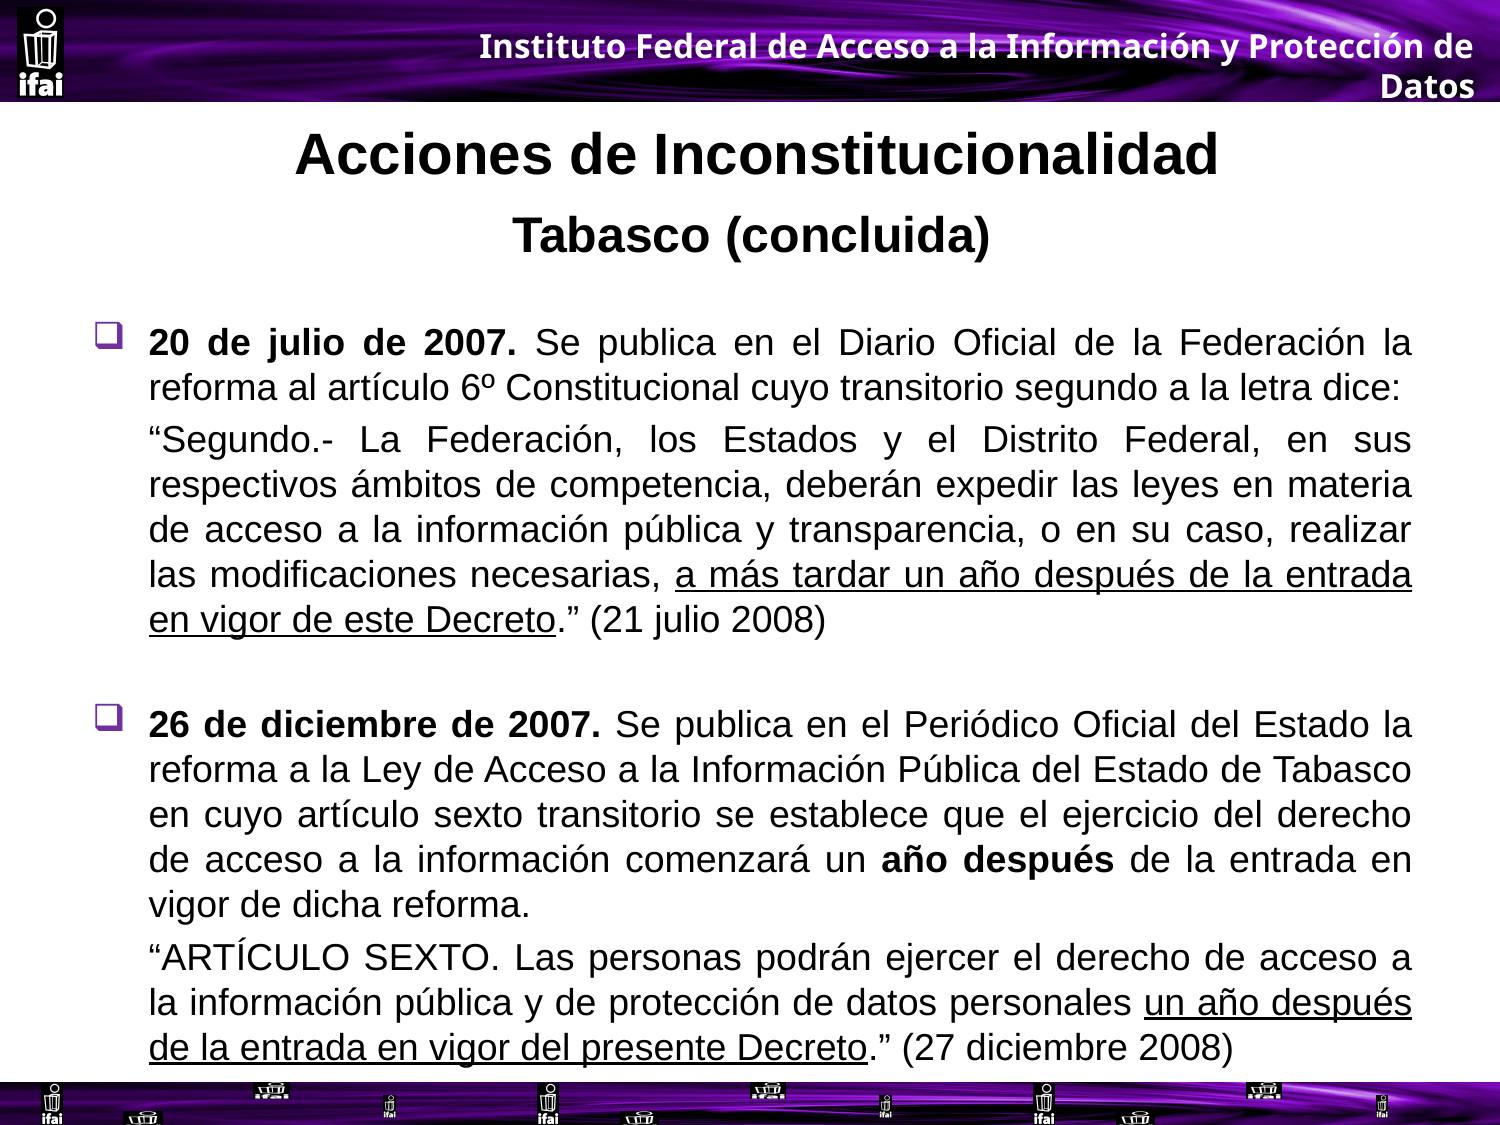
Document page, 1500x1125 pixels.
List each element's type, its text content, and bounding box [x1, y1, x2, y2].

picture [0, 1082, 1500, 1125]
list Tabasco (concluida) 20 de julio de 2007. Se publica en el Diario Oficial de la Federación la reforma al artículo 6º Constitucional cuyo transitorio segundo a la letra dice: “Segundo.- La Federación, los Estados y el Distrito Federal, en sus respectivos ámbitos de competencia, deberán expedir las leyes en materia de acceso a la información pública y transparencia, o en su caso, realizar las modificaciones necesarias, a más tardar un año después de la entrada en vigor de este Decreto.” (21 julio 2008) 26 de diciembre de 2007. Se publica en el Periódico Oficial del Estado la reforma a la Ley de Acceso a la Información Pública del Estado de Tabasco en cuyo artículo sexto transitorio se establece que el ejercicio del derecho de acceso a la información comenzará un año después de la entrada en vigor de dicha reforma. “ARTÍCULO SEXTO. Las personas podrán ejercer el derecho de acceso a la información pública y de protección de datos personales un año después de la entrada en vigor del presente Decreto.” (27 diciembre 2008) [77, 195, 1428, 1064]
picture [0, 0, 1500, 102]
title Acciones de Inconstitucionalidad [191, 113, 1325, 189]
